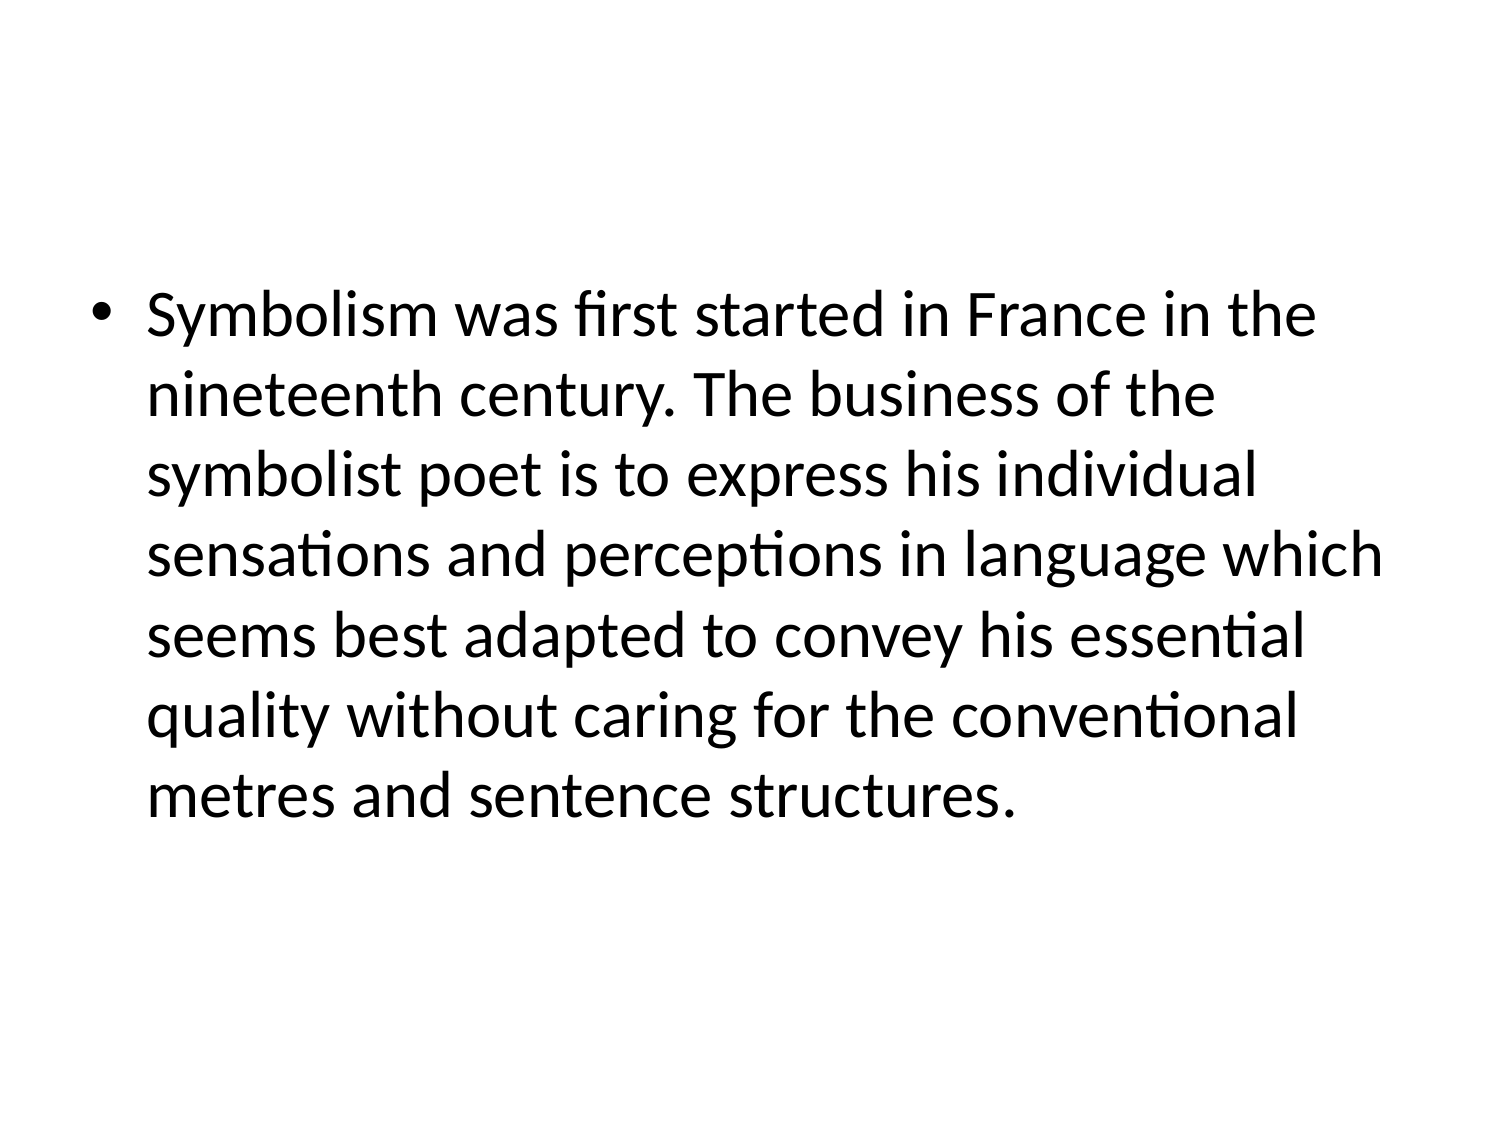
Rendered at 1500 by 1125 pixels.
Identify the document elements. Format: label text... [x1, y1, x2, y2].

list Symbolism was first started in France in the nineteenth century. The business of the symbolist poet is to express his individual sensations and perceptions in language which seems best adapted to convey his essential quality without caring for the conventional metres and sentence structures. [75, 262, 1425, 1005]
